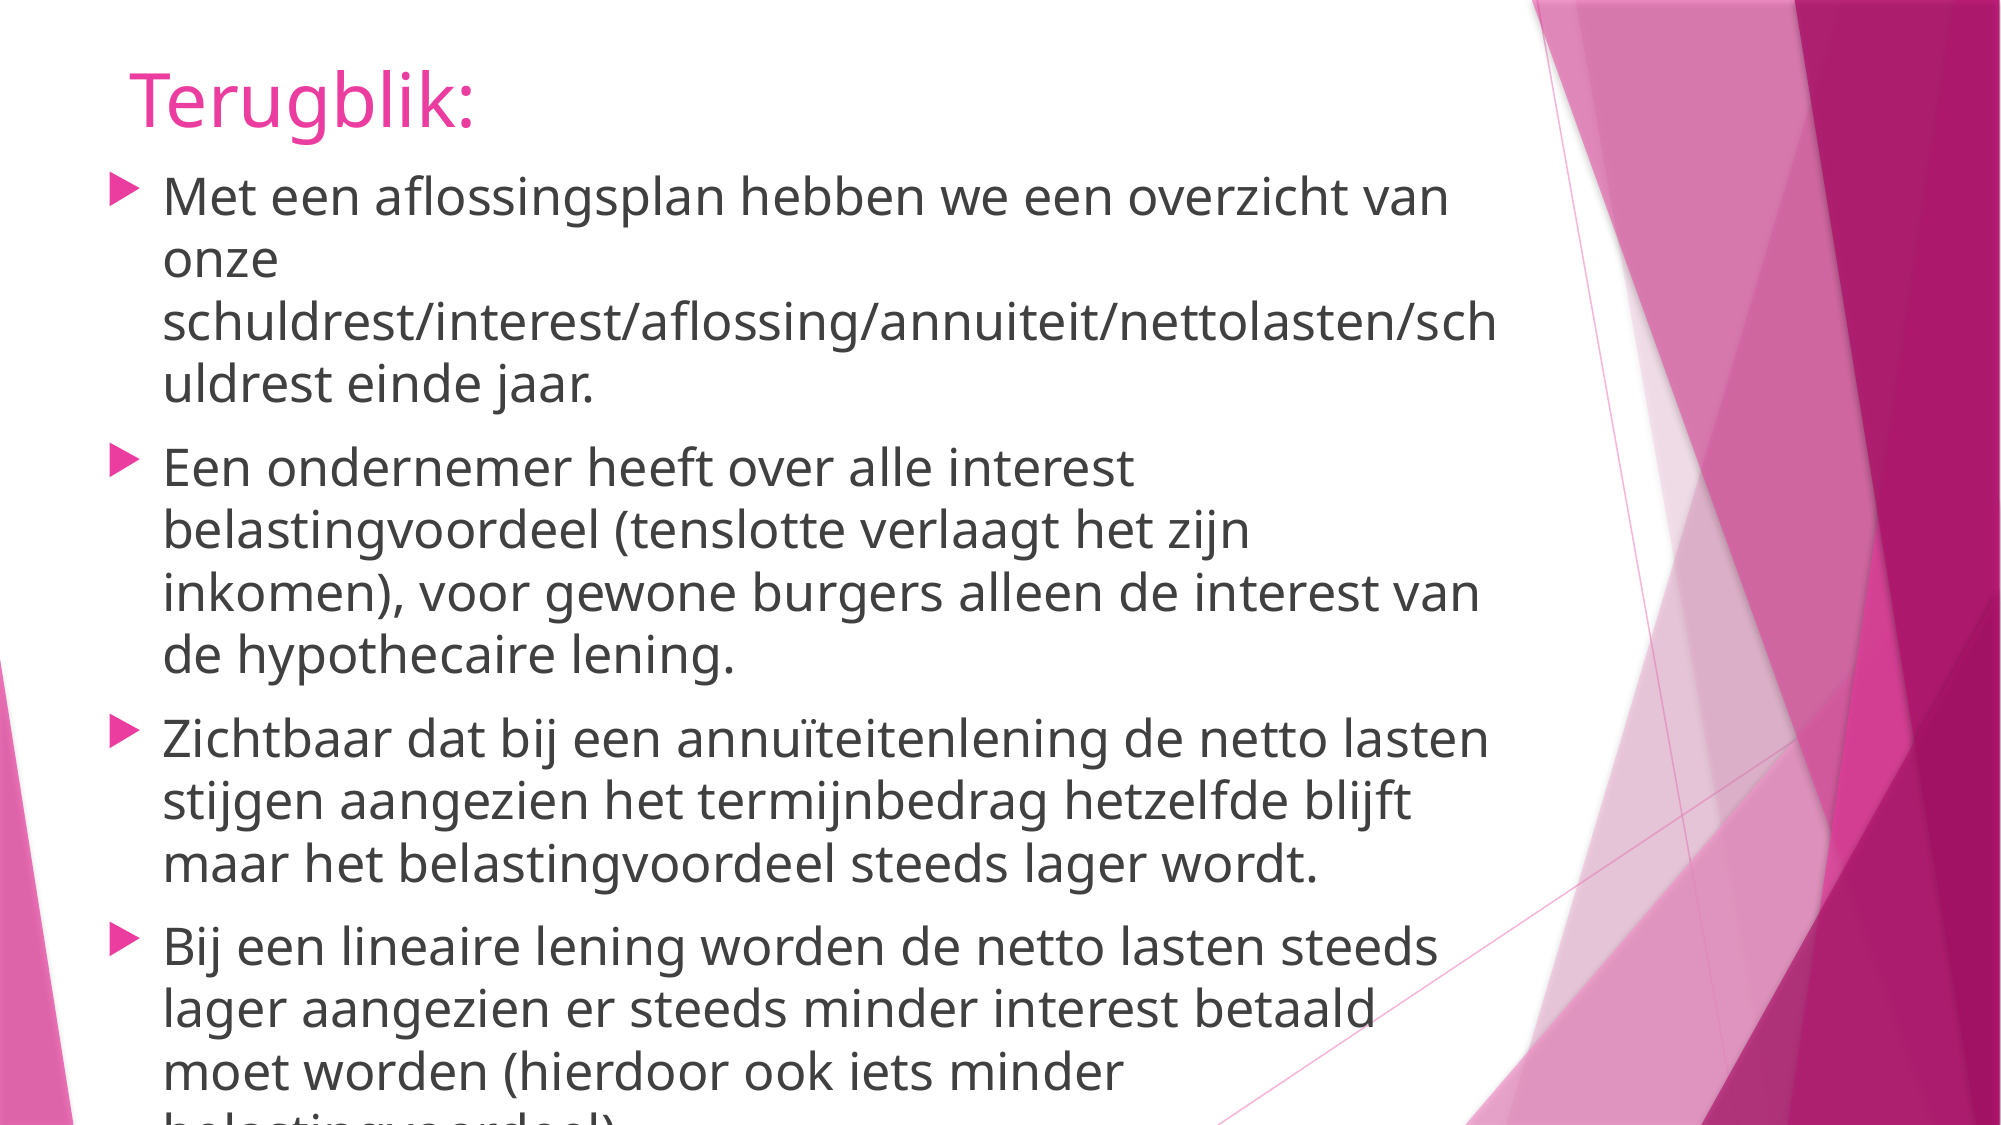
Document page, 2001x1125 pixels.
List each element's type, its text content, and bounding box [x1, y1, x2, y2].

list Met een aflossingsplan hebben we een overzicht van onze schuldrest/interest/aflossing/annuiteit/nettolasten/schuldrest einde jaar. Een ondernemer heeft over alle interest belastingvoordeel (tenslotte verlaagt het zijn inkomen), voor gewone burgers alleen de interest van de hypothecaire lening. Zichtbaar dat bij een annuïteitenlening de netto lasten stijgen aangezien het termijnbedrag hetzelfde blijft maar het belastingvoordeel steeds lager wordt. Bij een lineaire lening worden de netto lasten steeds lager aangezien er steeds minder interest betaald moet worden (hierdoor ook iets minder belastingvoordeel) [90, 155, 1522, 974]
title Terugblik: [114, 45, 1522, 155]
